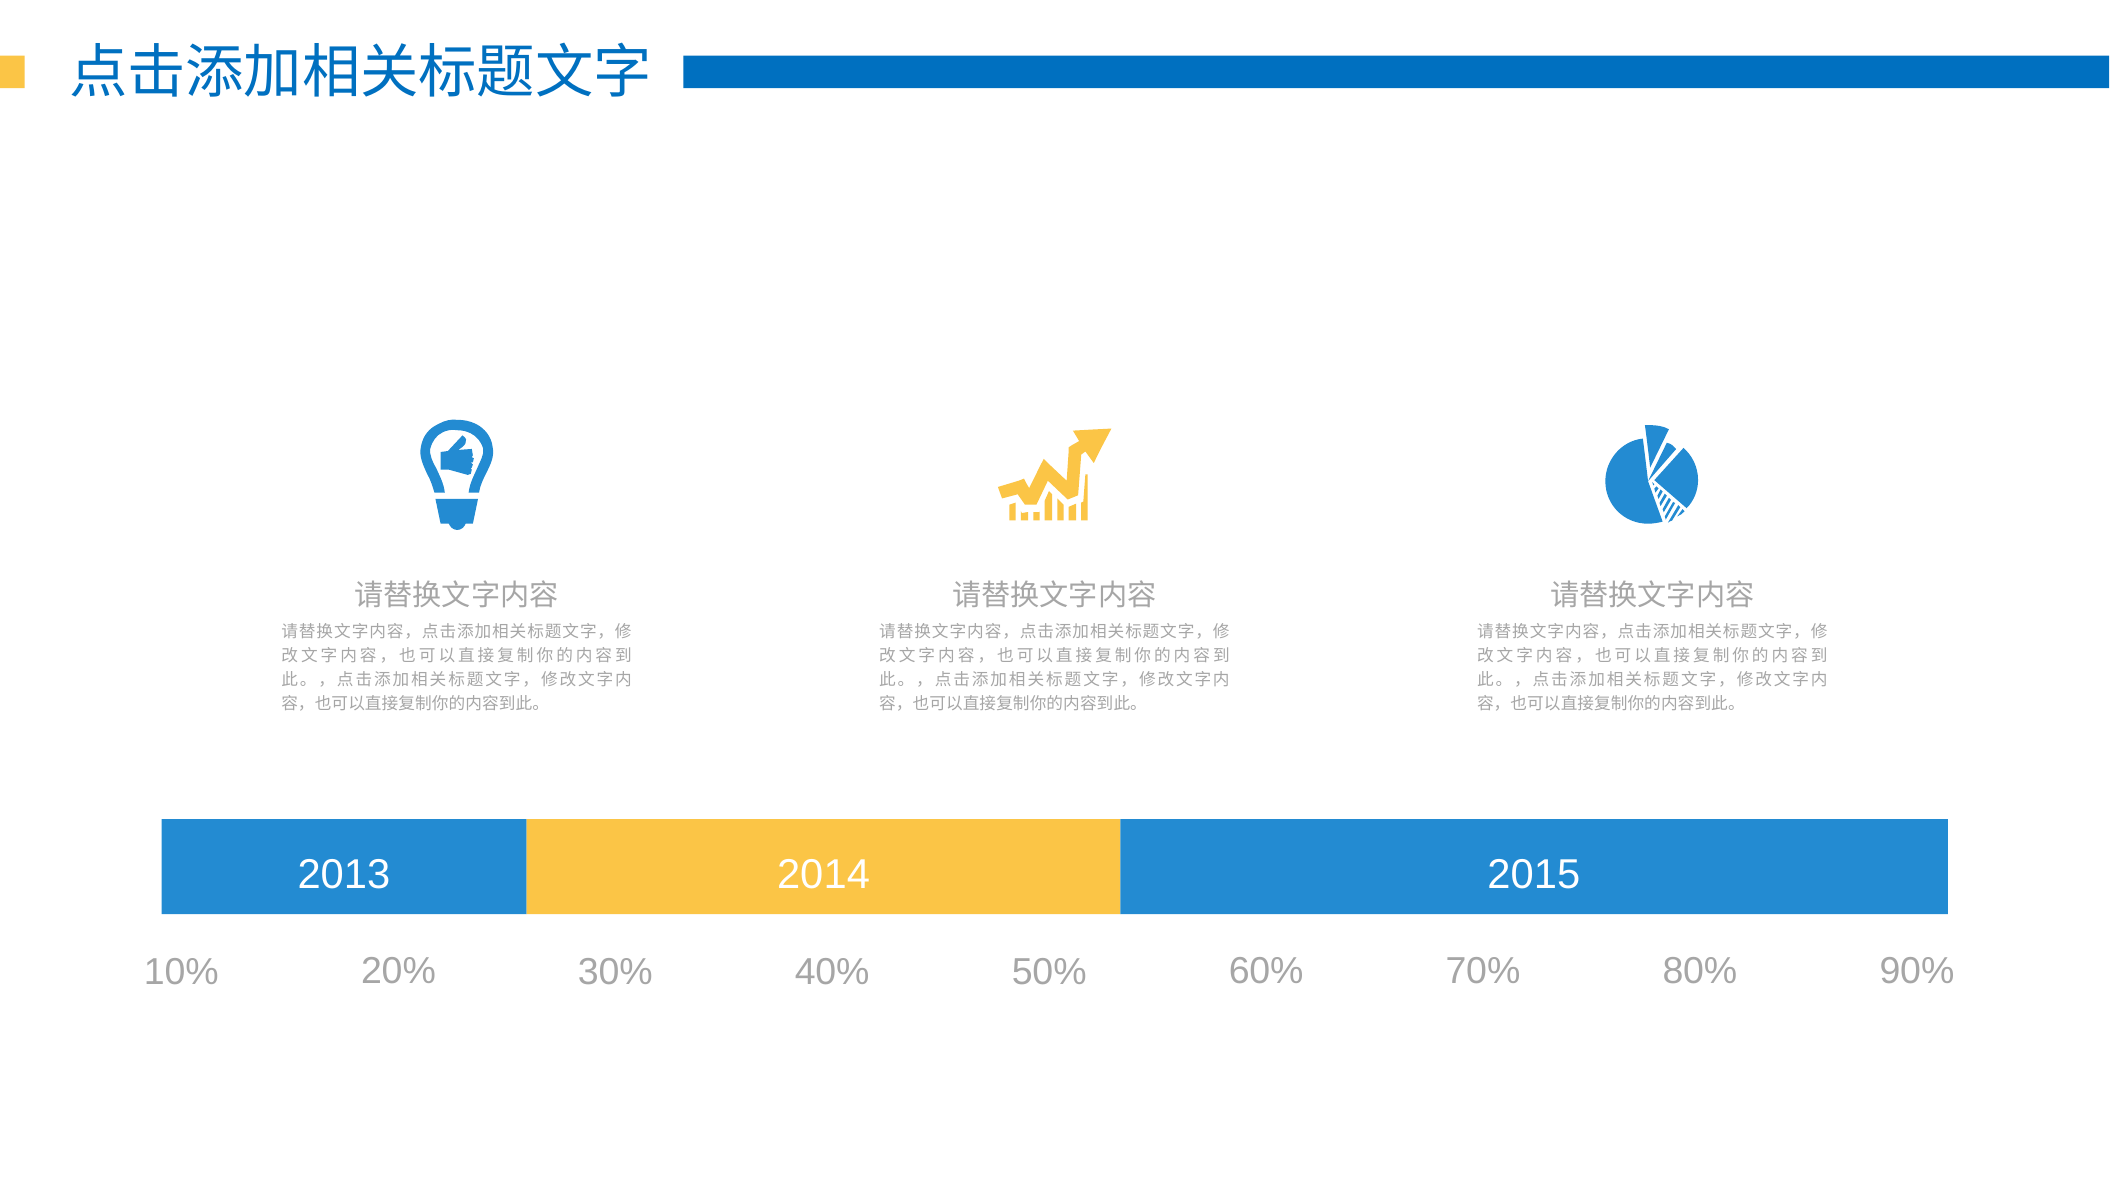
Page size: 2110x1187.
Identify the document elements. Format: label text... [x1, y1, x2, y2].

text_box 40% [780, 930, 885, 999]
text_box 80% [1647, 929, 1753, 999]
text_box [1654, 447, 1699, 509]
text_box 20% [346, 929, 451, 999]
text_box [0, 55, 26, 89]
text_box [420, 419, 494, 493]
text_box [864, 561, 1245, 722]
text_box [1020, 510, 1029, 521]
text_box 2015 [1119, 818, 1949, 915]
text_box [266, 561, 647, 722]
text_box [1044, 491, 1053, 521]
text_box 点击添加相关标题文字 [54, 26, 667, 112]
text_box 60% [1213, 929, 1319, 999]
text_box [1644, 425, 1669, 468]
text_box [1068, 503, 1077, 521]
text_box [1057, 498, 1064, 521]
text_box [1009, 502, 1016, 521]
text_box [1081, 474, 1088, 521]
text_box 2013 [161, 818, 526, 915]
text_box 30% [563, 930, 668, 1000]
text_box [1033, 510, 1040, 521]
text_box 90% [1864, 929, 1970, 999]
text_box [1605, 438, 1677, 524]
text_box [1667, 505, 1685, 523]
text_box 10% [129, 930, 234, 1000]
text_box [997, 428, 1112, 505]
text_box [682, 55, 2110, 89]
text_box [435, 498, 479, 530]
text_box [1462, 561, 1843, 722]
text_box 50% [997, 930, 1102, 1000]
text_box 70% [1430, 929, 1536, 999]
text_box 2014 [526, 818, 1119, 915]
